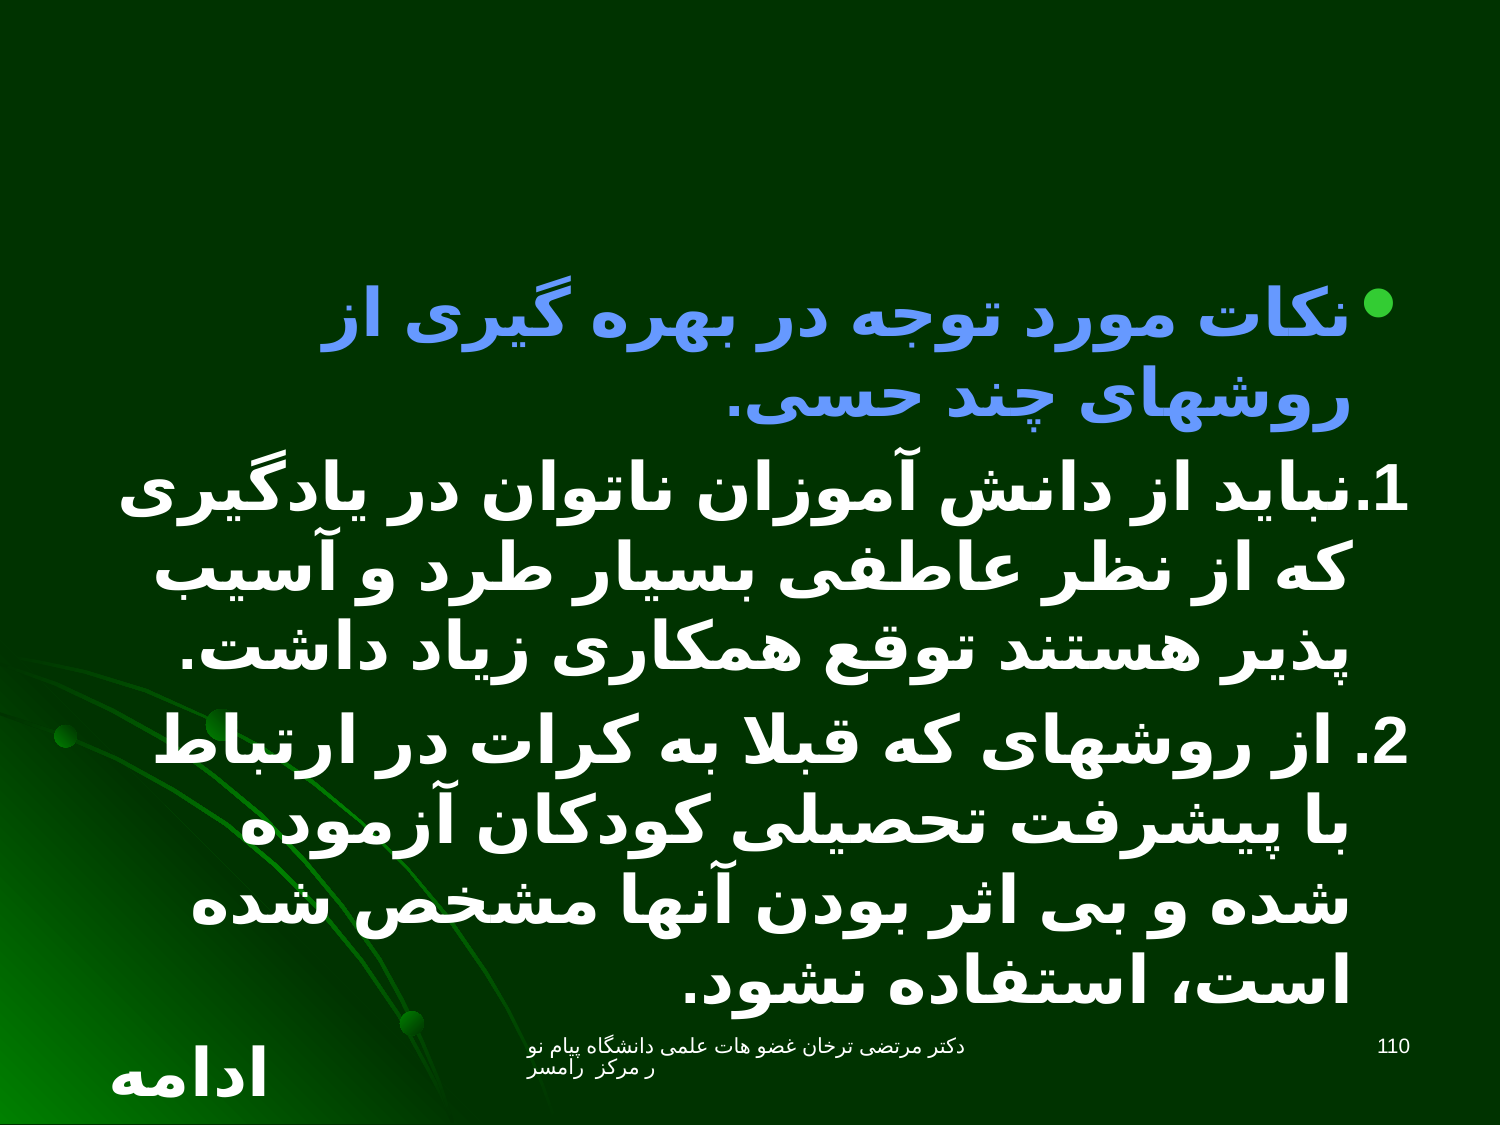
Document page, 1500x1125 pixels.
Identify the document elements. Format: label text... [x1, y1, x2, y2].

list نکات مورد توجه در بهره گیری از روشهای چند حسی. 1.نباید از دانش آموزان ناتوان در یادگیری که از نظر عاطفی بسیار طرد و آسیب پذیر هستند توقع همکاری زیاد داشت. 2. از روشهای که قبلا به کرات در ارتباط با پیشرفت تحصیلی کودکان آزموده شده و بی اثر بودن آنها مشخص شده است، استفاده نشود. ادامه [74, 262, 1426, 1006]
slide_number 110 [1074, 1024, 1426, 1101]
footer دکتر مرتضی ترخان غضو هات علمی دانشگاه پیام نور مرکز رامسر [512, 1024, 988, 1101]
